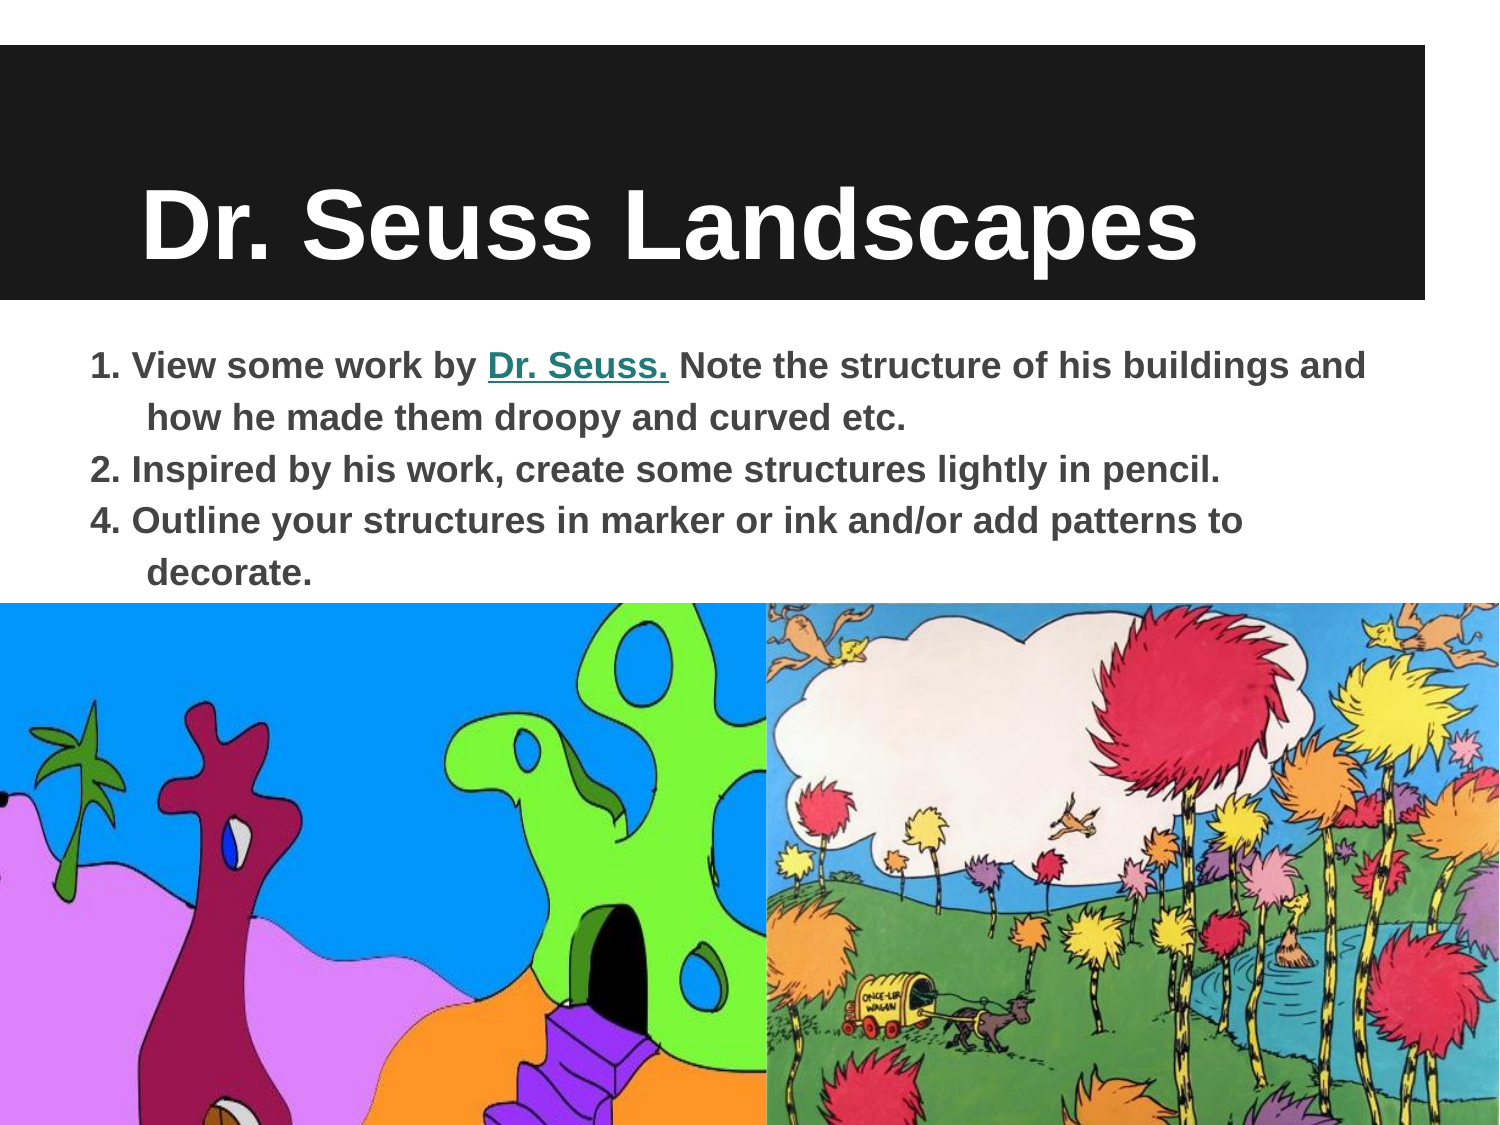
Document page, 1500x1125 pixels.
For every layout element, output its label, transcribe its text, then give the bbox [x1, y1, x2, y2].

text_box [0, 603, 766, 1125]
text_box [766, 603, 1499, 1125]
title Dr. Seuss Landscapes [75, 76, 1425, 295]
list 1. View some work by Dr. Seuss. Note the structure of his buildings and how he made them droopy and curved etc. 2. Inspired by his work, create some structures lightly in pencil. 4. Outline your structures in marker or ink and/or add patterns to decorate. [75, 319, 1425, 603]
